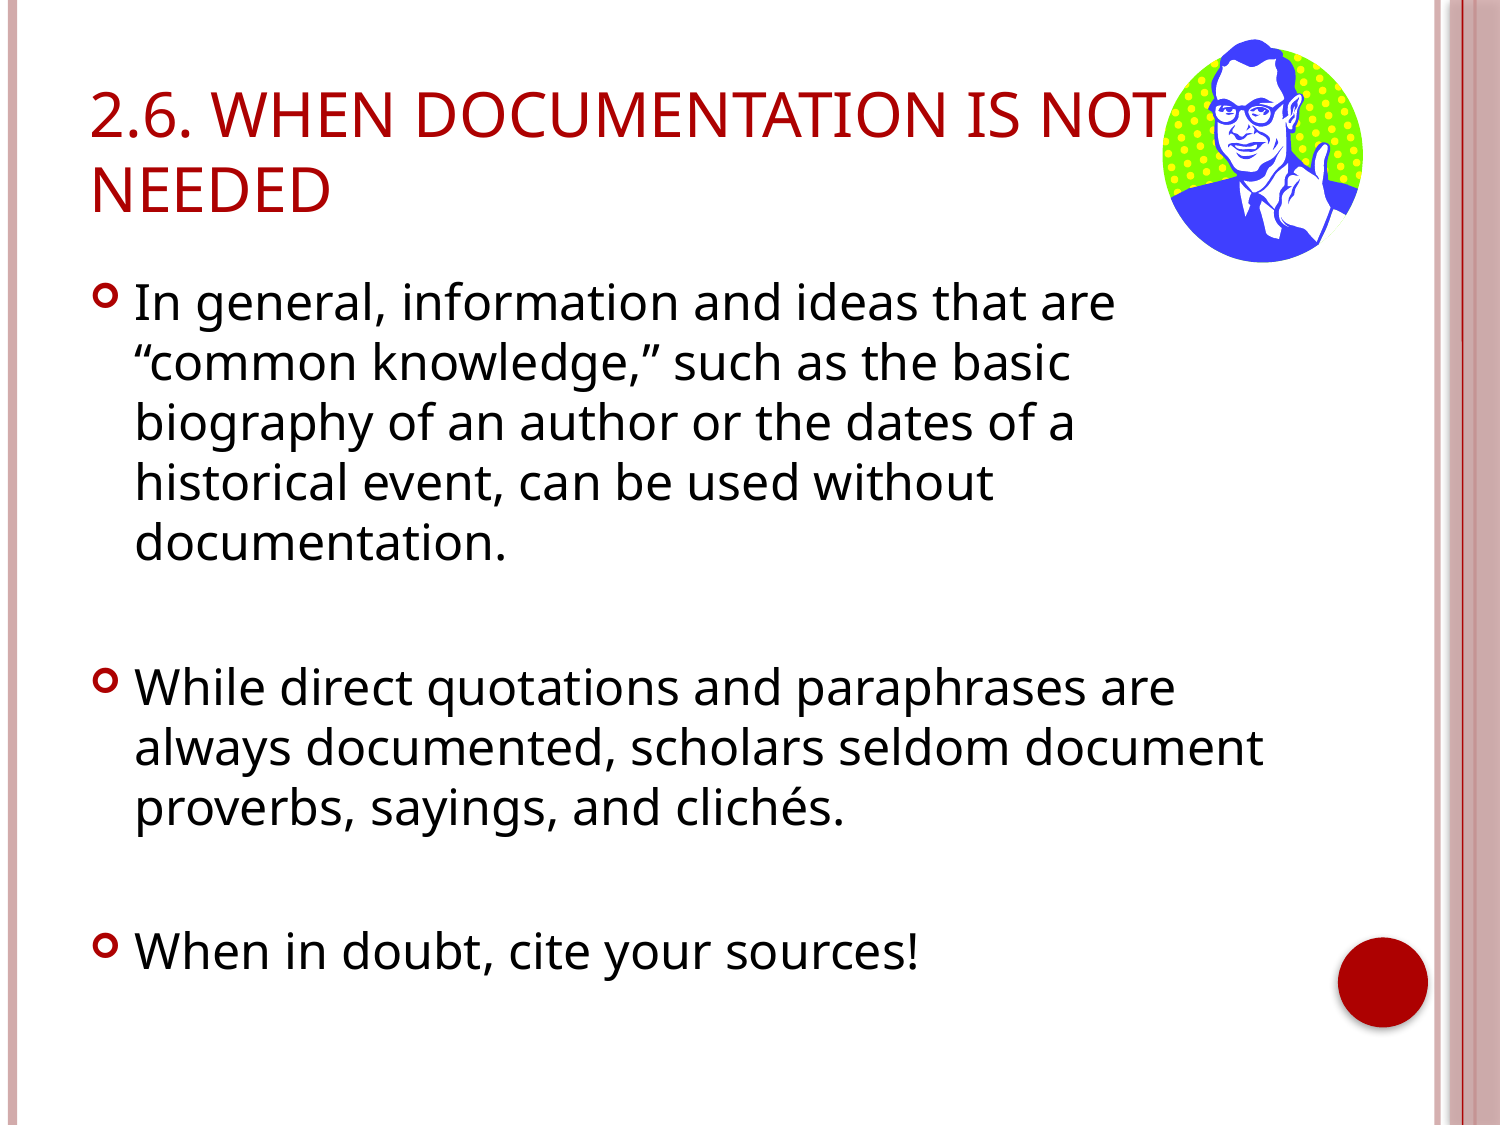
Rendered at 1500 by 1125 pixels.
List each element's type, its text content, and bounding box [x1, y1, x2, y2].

list In general, information and ideas that are “common knowledge,” such as the basic biography of an author or the dates of a historical event, can be used without documentation. While direct quotations and paraphrases are always documented, scholars seldom document proverbs, sayings, and clichés. When in doubt, cite your sources! [75, 262, 1300, 1062]
title 2.6. When Documentation Is Not Needed [75, 45, 1156, 233]
picture [1161, 36, 1364, 263]
